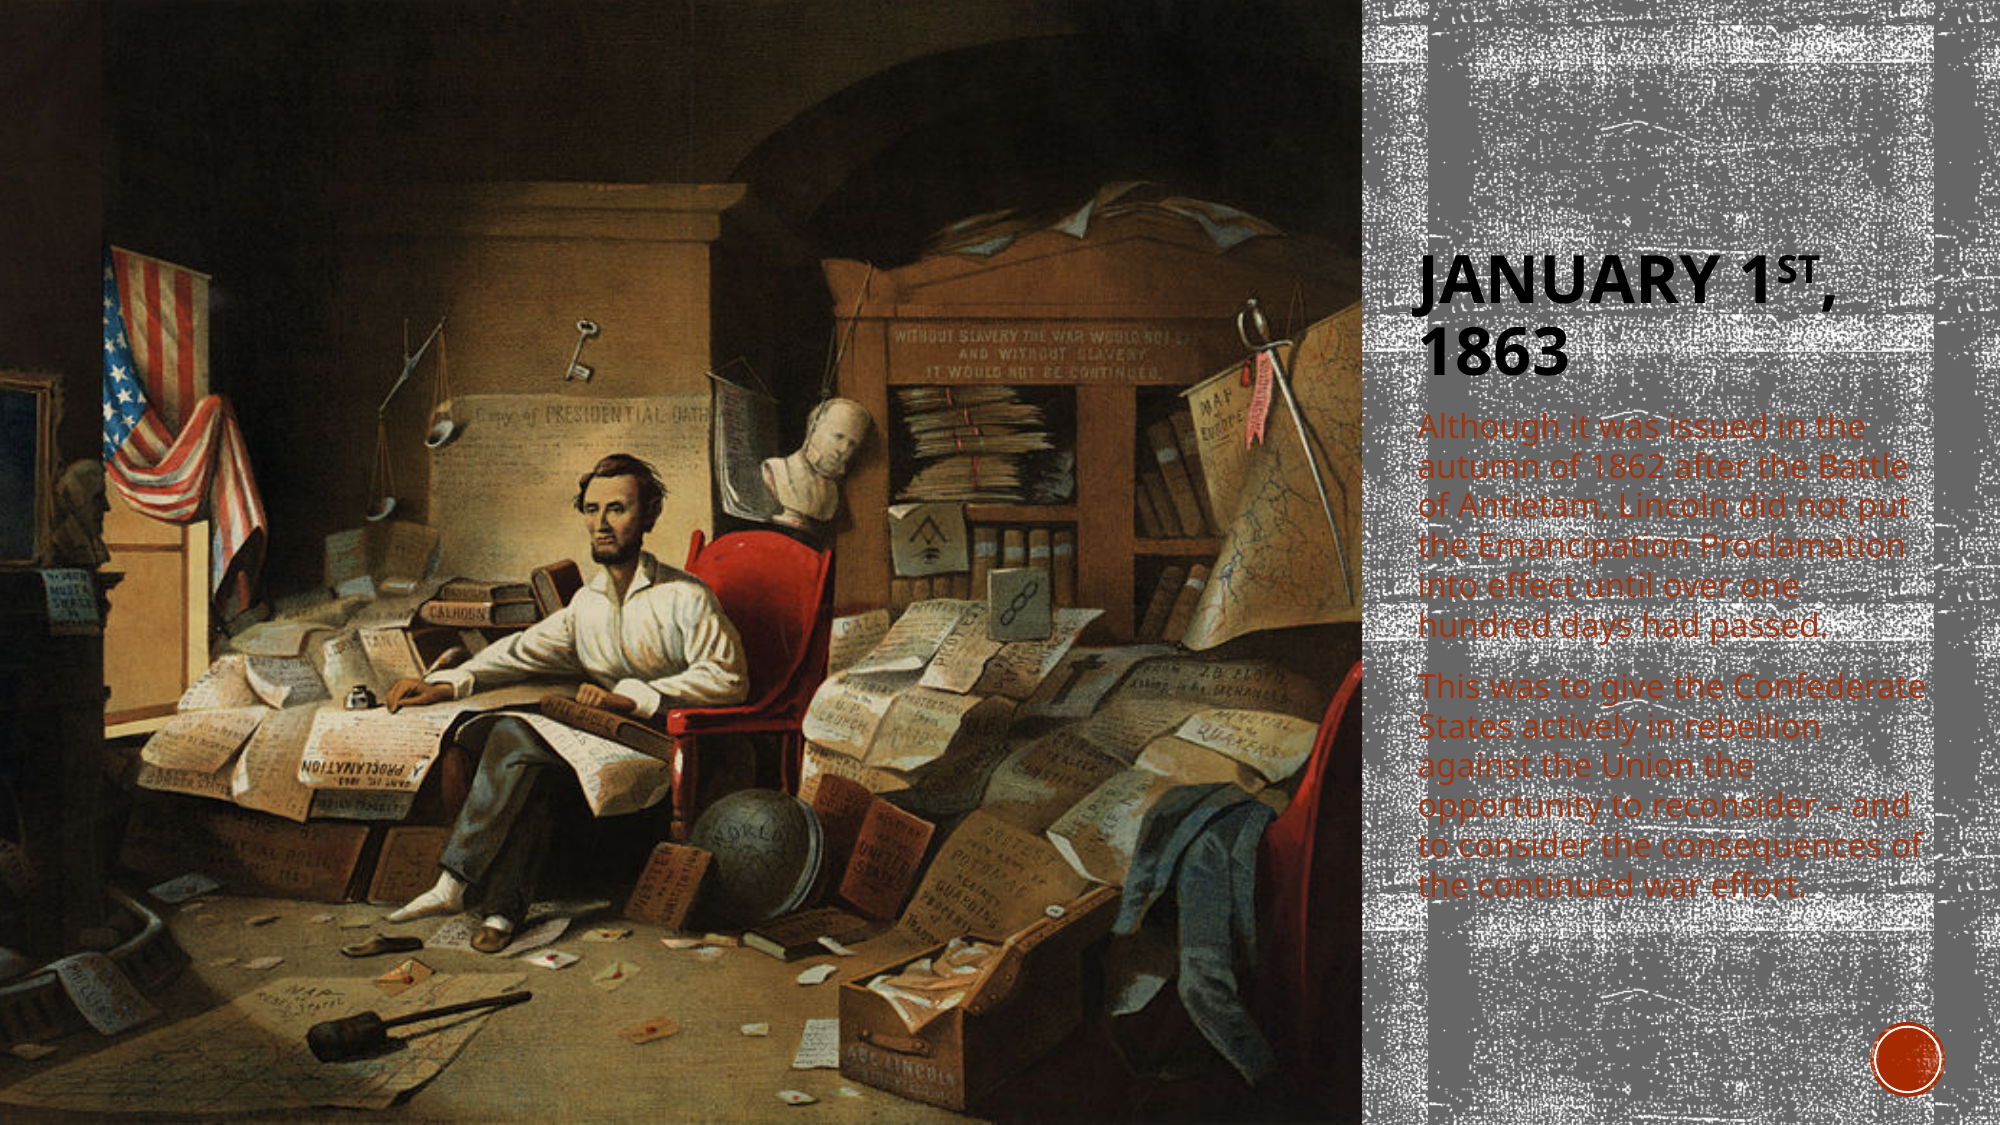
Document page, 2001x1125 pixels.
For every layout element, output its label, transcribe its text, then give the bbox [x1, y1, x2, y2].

list Although it was issued in the autumn of 1862 after the Battle of Antietam, Lincoln did not put the Emancipation Proclamation into effect until over one hundred days had passed. This was to give the Confederate States actively in rebellion against the Union the opportunity to reconsider – and to consider the consequences of the continued war effort. [1402, 397, 1946, 996]
picture [0, 0, 1363, 1125]
title January 1st, 1863 [1402, 112, 1928, 397]
